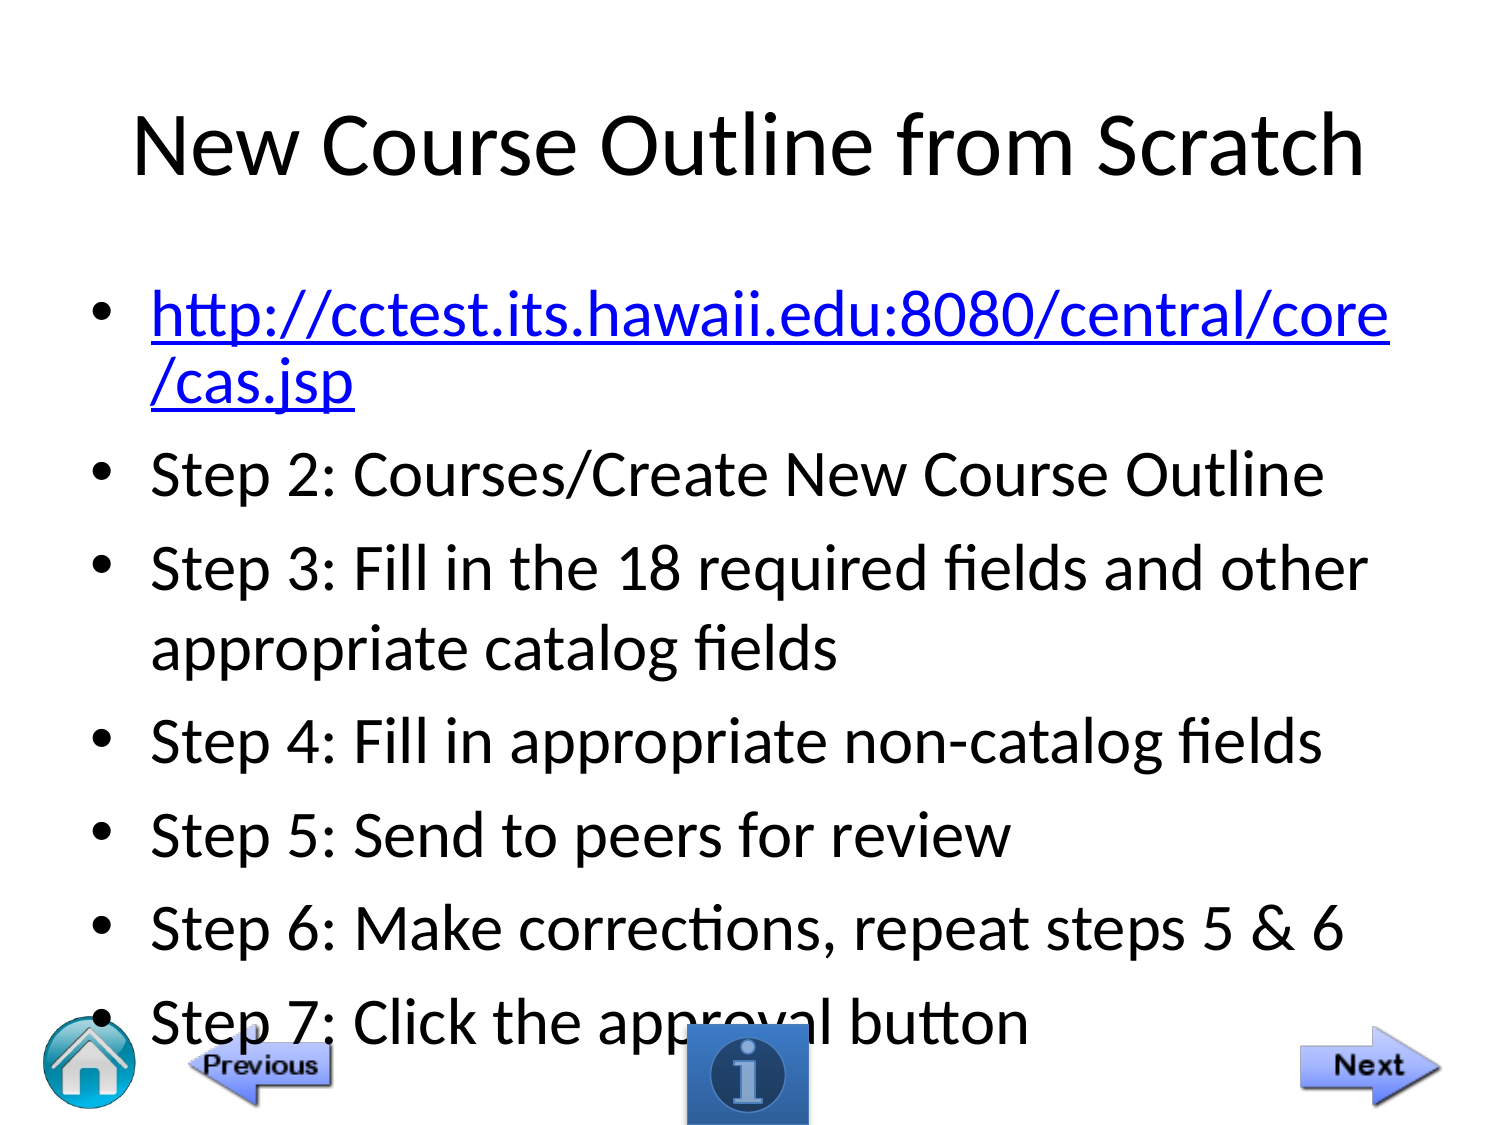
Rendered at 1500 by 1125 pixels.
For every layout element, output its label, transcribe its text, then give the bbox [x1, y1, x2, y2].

picture [1299, 1025, 1447, 1113]
list http://cctest.its.hawaii.edu:8080/central/core/cas.jsp Step 2: Courses/Create New Course Outline Step 3: Fill in the 18 required fields and other appropriate catalog fields Step 4: Fill in appropriate non-catalog fields Step 5: Send to peers for review Step 6: Make corrections, repeat steps 5 & 6 Step 7: Click the approval button [75, 262, 1425, 1005]
title New Course Outline from Scratch [75, 45, 1425, 233]
picture [187, 1023, 338, 1113]
picture [37, 1009, 141, 1113]
text_box [687, 1024, 809, 1125]
